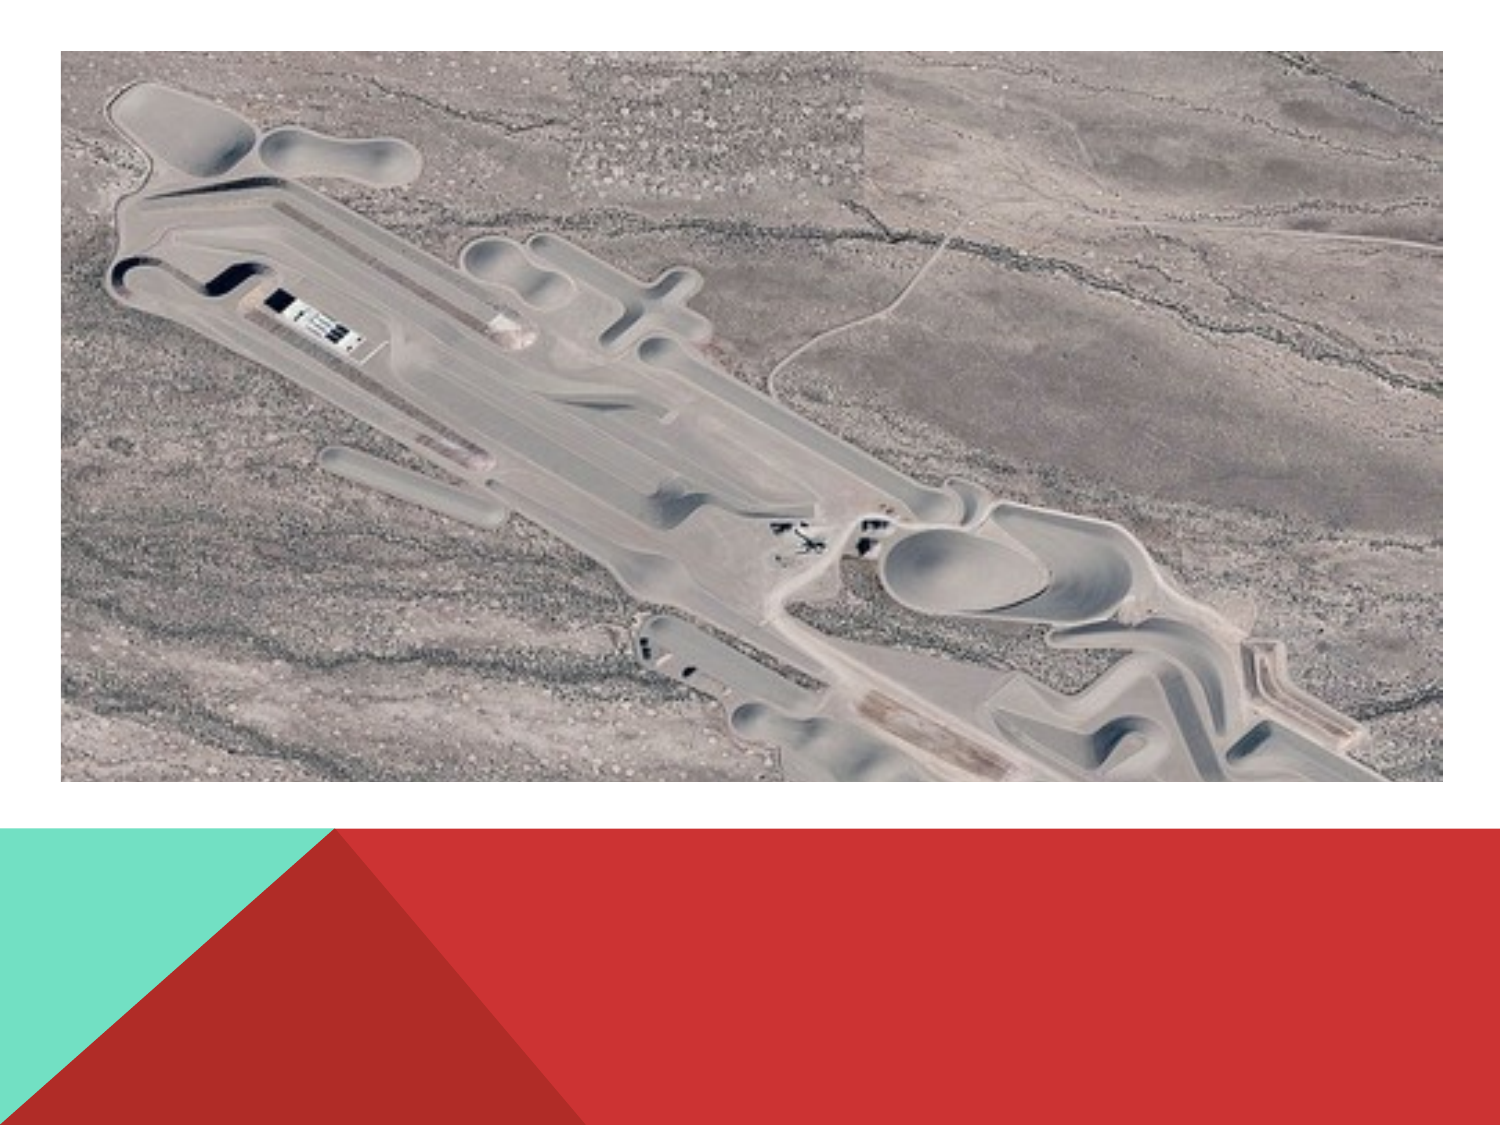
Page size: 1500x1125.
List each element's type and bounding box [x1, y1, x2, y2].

picture [60, 0, 1444, 783]
